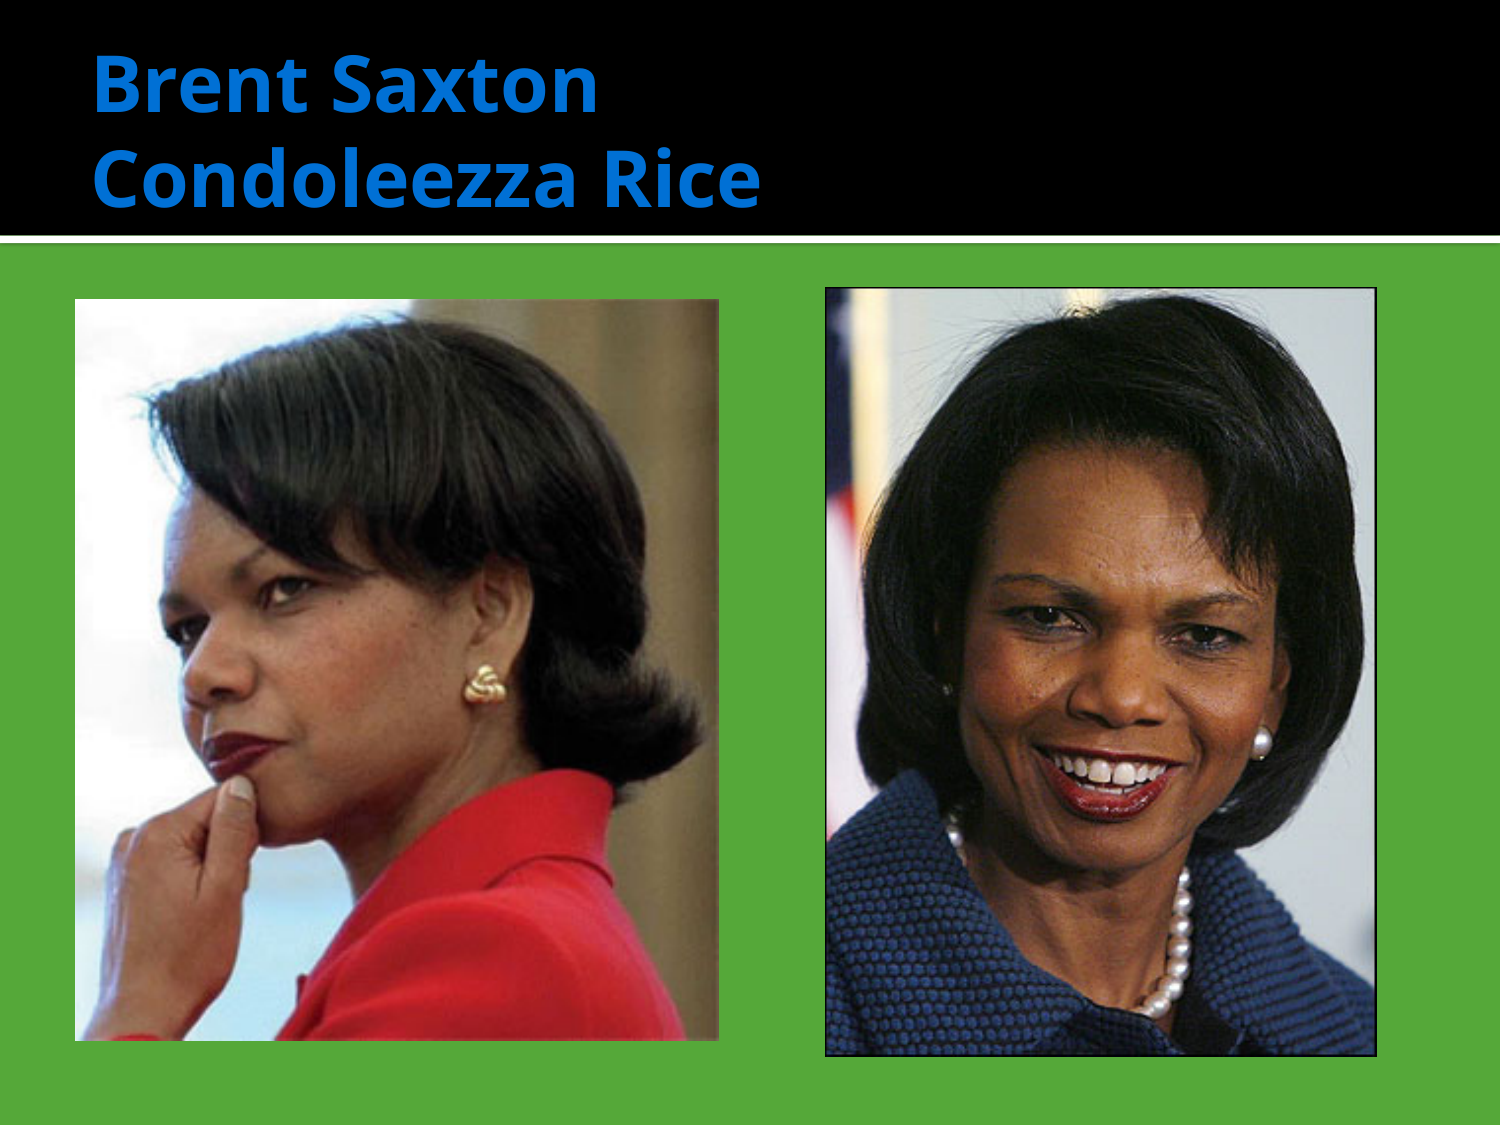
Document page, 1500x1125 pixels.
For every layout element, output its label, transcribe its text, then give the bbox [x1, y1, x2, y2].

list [74, 299, 719, 1041]
title Brent Saxton Condoleezza Rice [75, 25, 1425, 231]
picture [824, 287, 1377, 1057]
